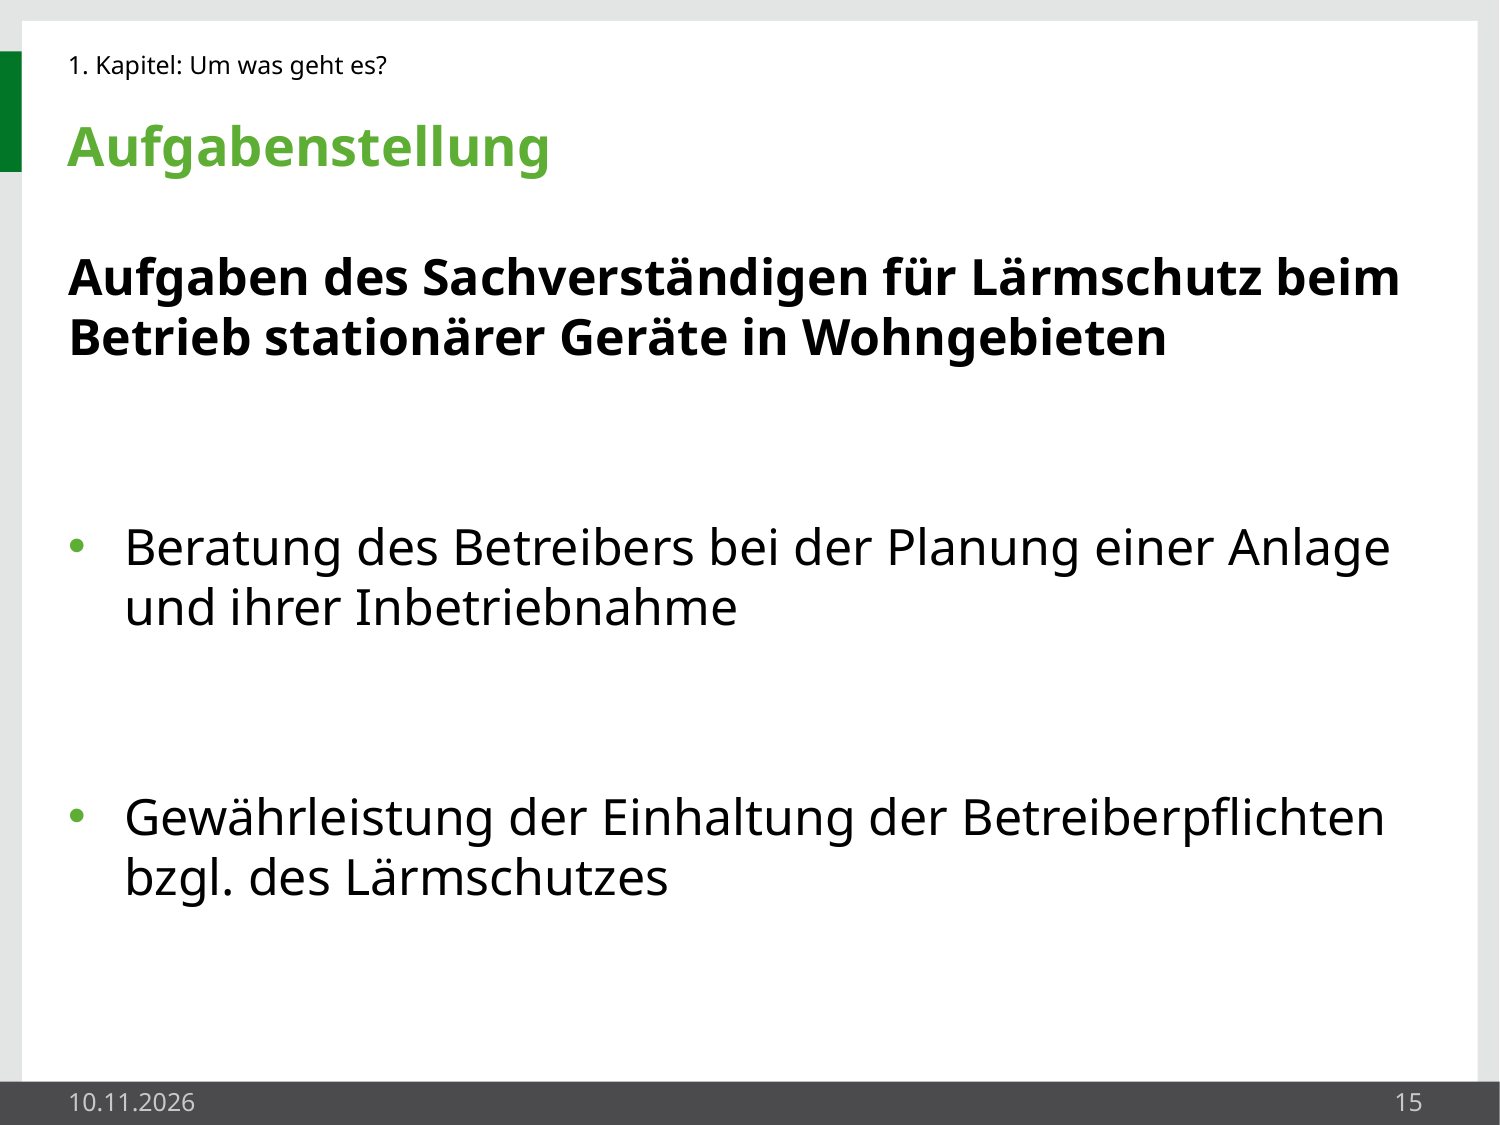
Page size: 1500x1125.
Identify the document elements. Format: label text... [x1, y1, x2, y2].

slide_number 15 [1331, 1082, 1423, 1125]
title Aufgabenstellung [67, 77, 1427, 178]
list 1. Kapitel: Um was geht es? [67, 49, 1415, 88]
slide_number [68, 1082, 231, 1125]
list Aufgaben des Sachverständigen für Lärmschutz beim Betrieb stationärer Geräte in Wohngebieten Beratung des Betreibers bei der Planung einer Anlage und ihrer Inbetriebnahme Gewährleistung der Einhaltung der Betreiberpflichten bzgl. des Lärmschutzes [68, 245, 1436, 1047]
